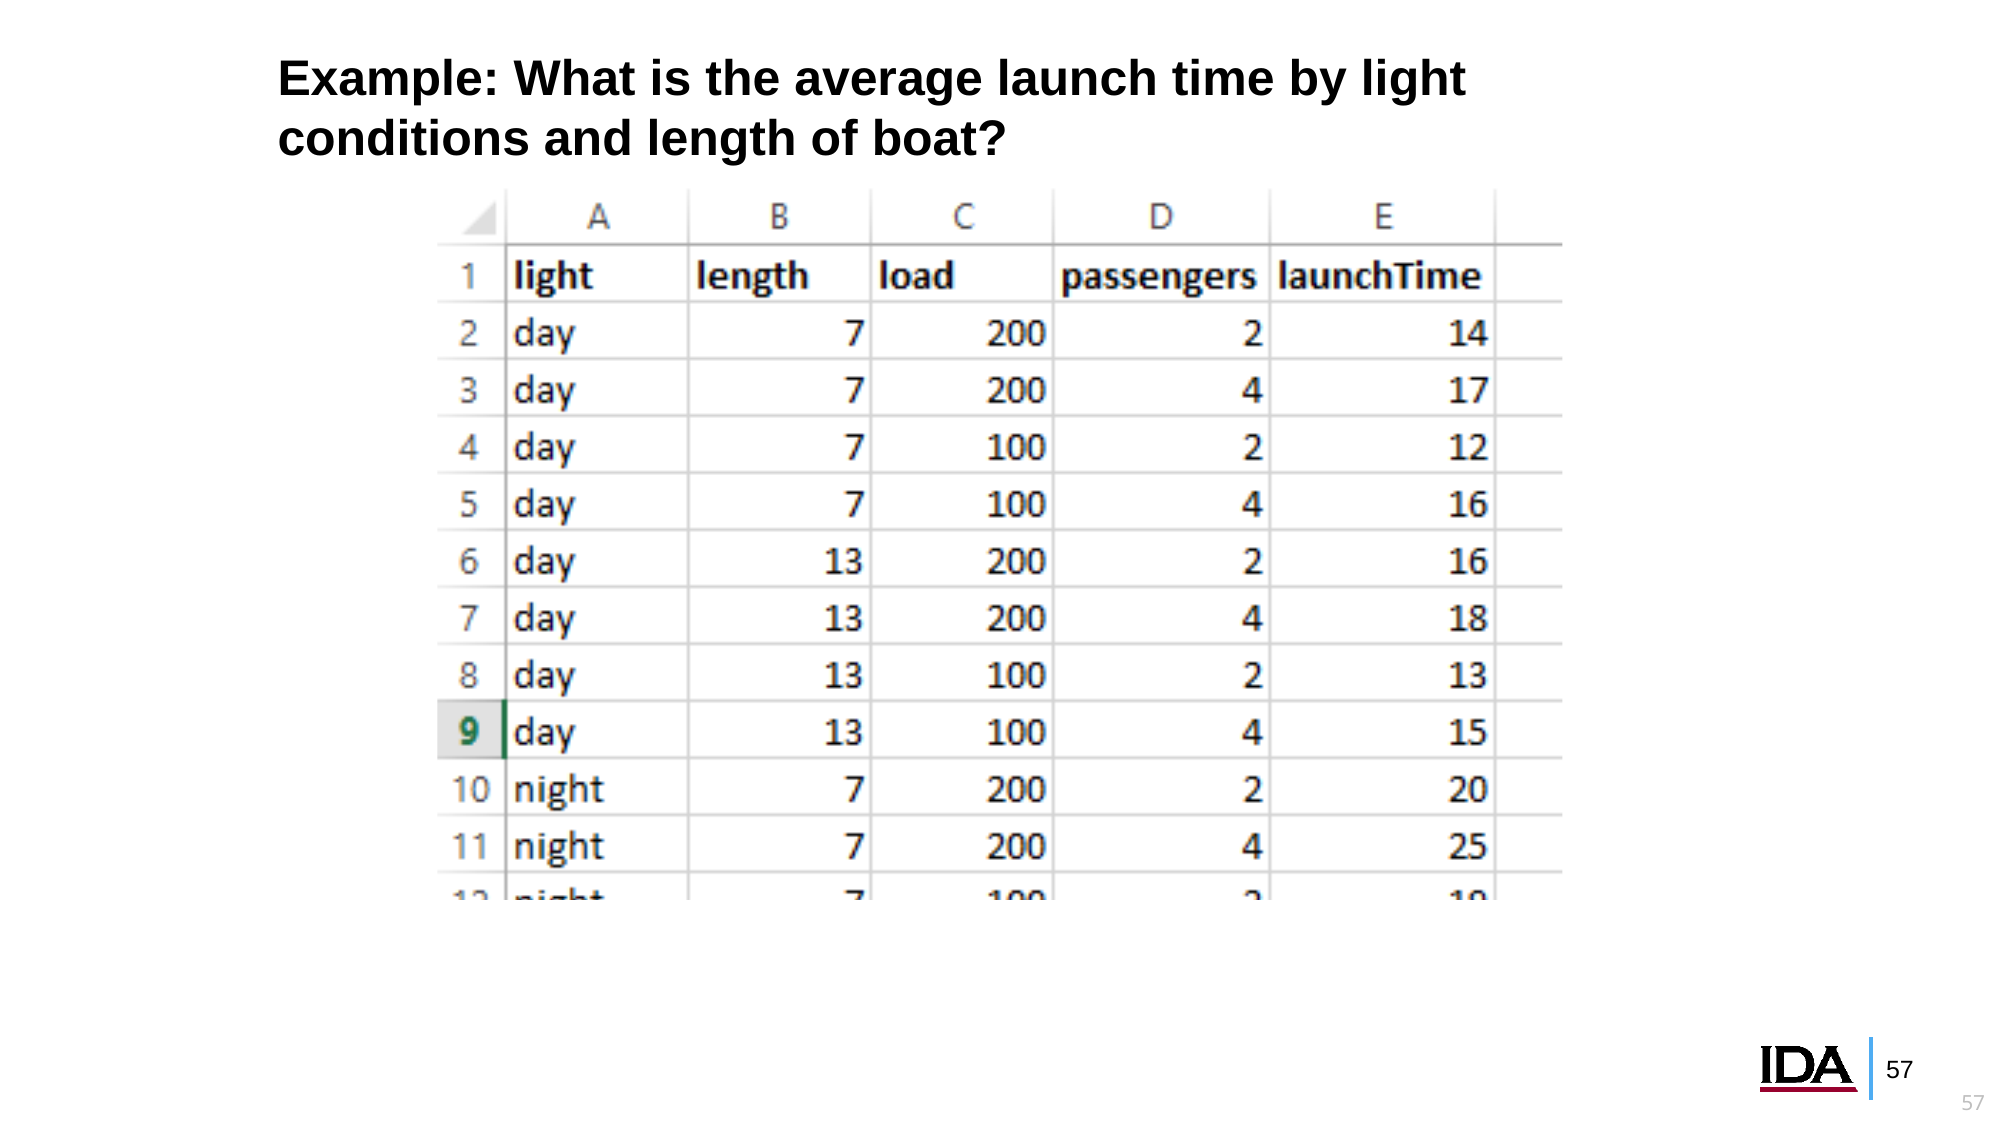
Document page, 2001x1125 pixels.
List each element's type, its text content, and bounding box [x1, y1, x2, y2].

picture [437, 187, 1563, 901]
slide_number 56 [1866, 1065, 2000, 1125]
picture [1760, 1046, 1858, 1092]
title Example: What is the average launch time by light conditions and length of boat? [262, 26, 1738, 184]
